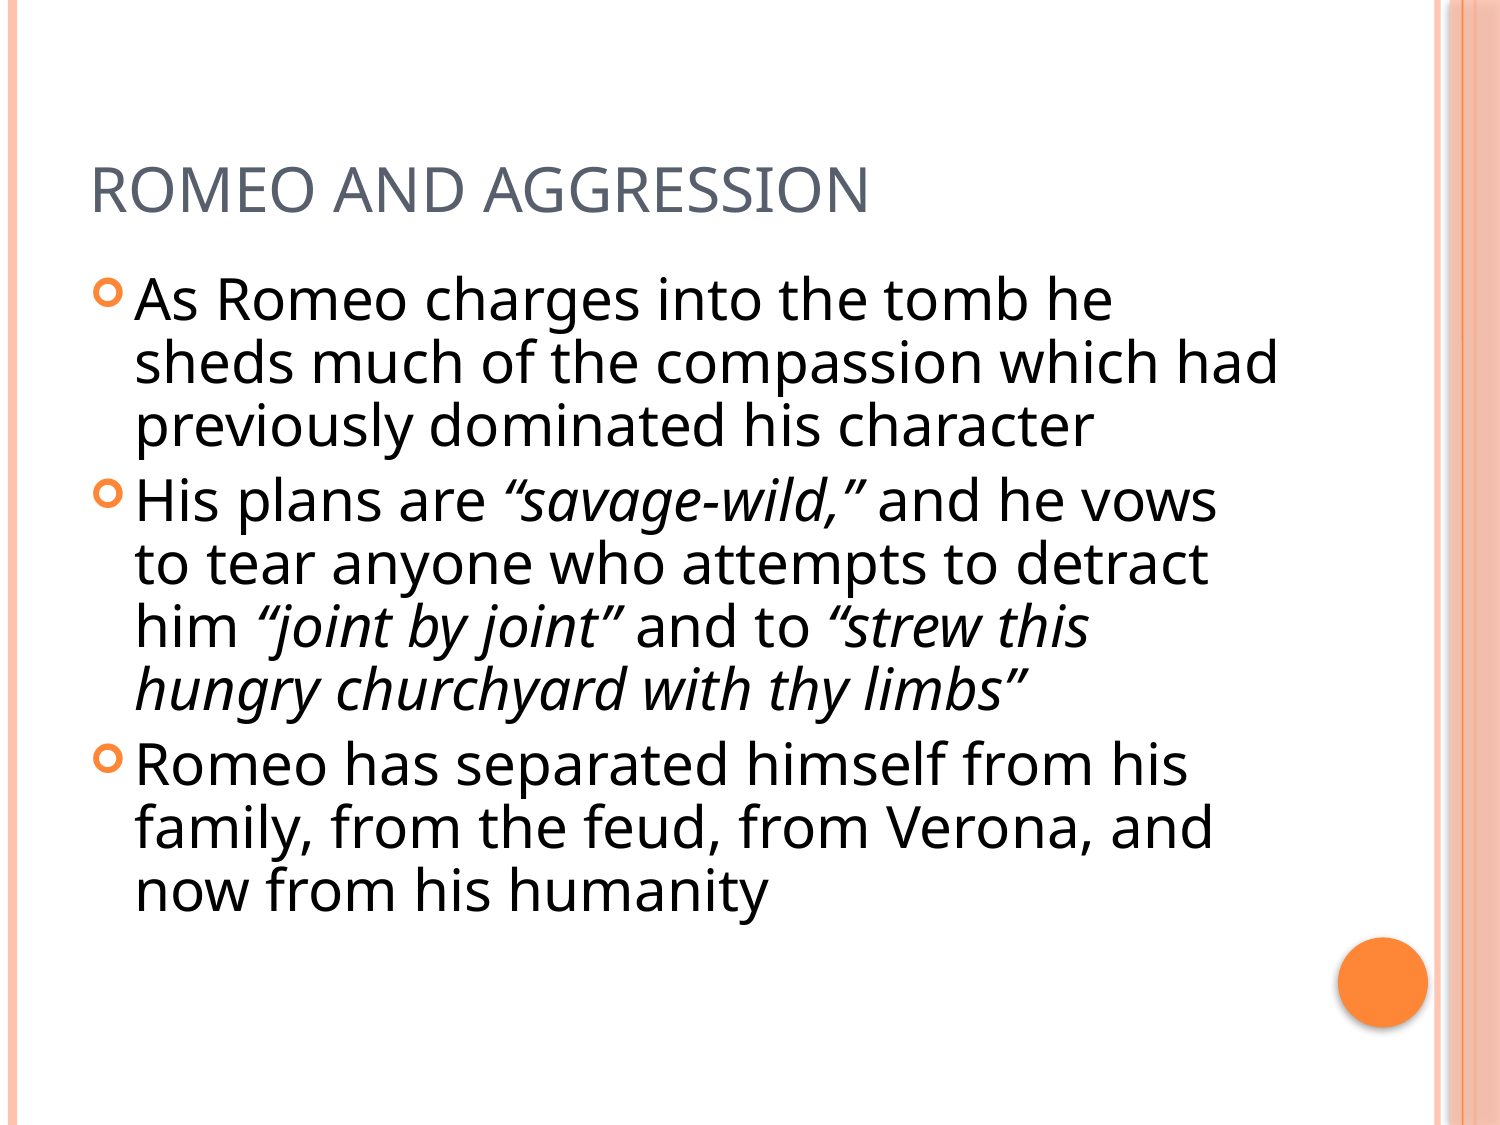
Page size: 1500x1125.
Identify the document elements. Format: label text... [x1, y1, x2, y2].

title Romeo and Aggression [75, 45, 1300, 233]
list As Romeo charges into the tomb he sheds much of the compassion which had previously dominated his character His plans are “savage-wild,” and he vows to tear anyone who attempts to detract him “joint by joint” and to “strew this hungry churchyard with thy limbs” Romeo has separated himself from his family, from the feud, from Verona, and now from his humanity [75, 262, 1300, 1062]
